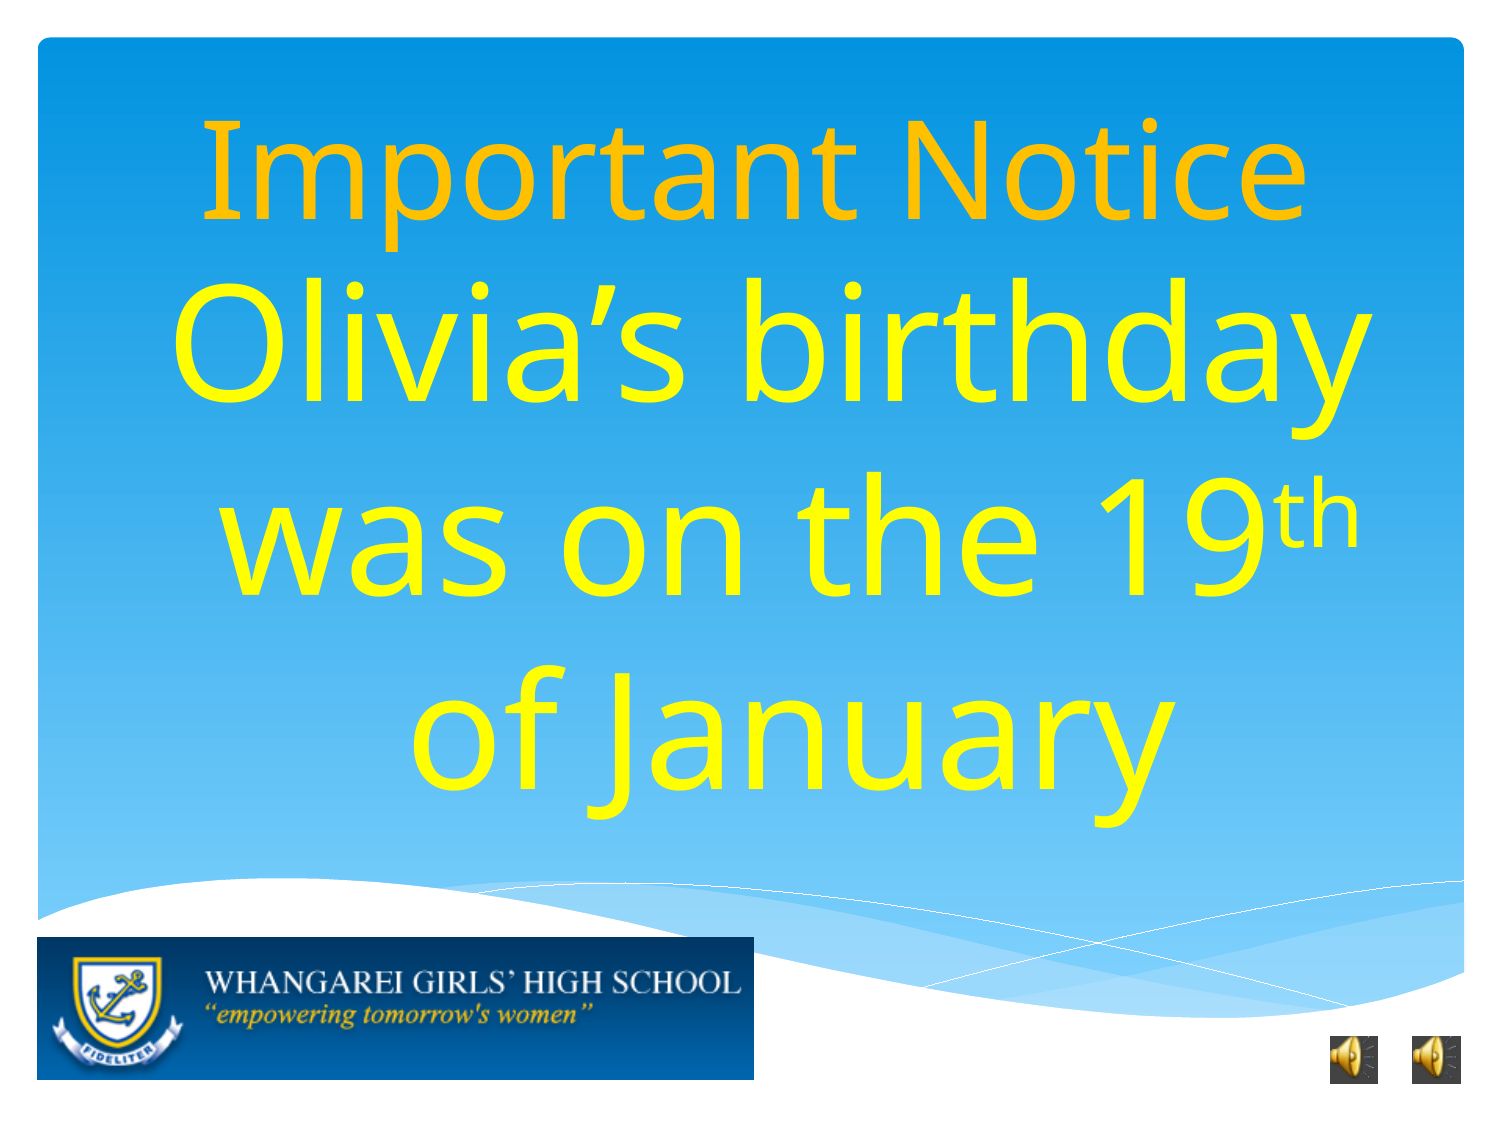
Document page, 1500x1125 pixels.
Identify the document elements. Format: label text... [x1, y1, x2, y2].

text_box Important Notice [149, 37, 1362, 255]
picture [1411, 1034, 1462, 1086]
text_box Olivia’s birthday was on the 19th of January [149, 231, 1391, 963]
picture [37, 937, 754, 1080]
picture [1328, 1034, 1380, 1086]
